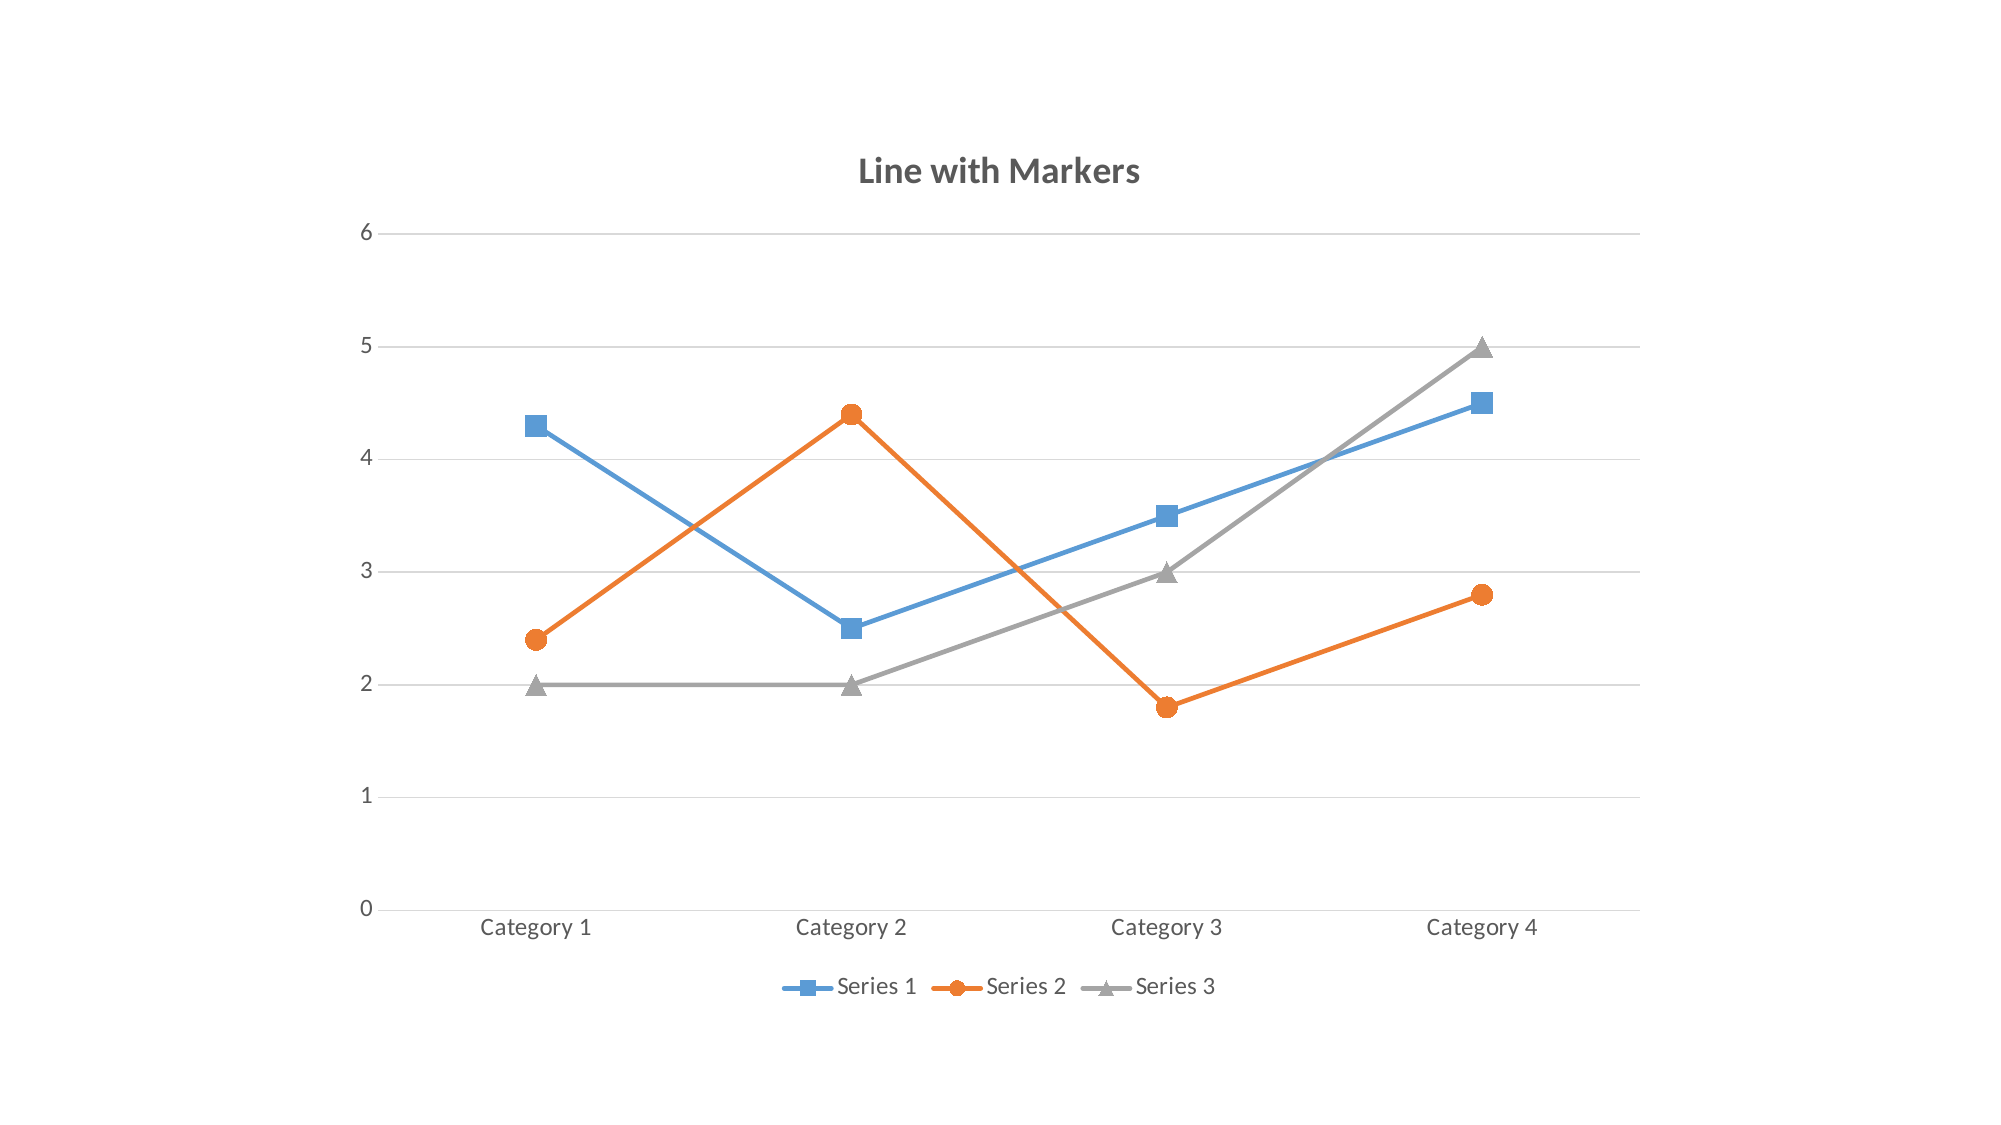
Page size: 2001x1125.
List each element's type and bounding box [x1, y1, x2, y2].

chart [333, 117, 1667, 1007]
